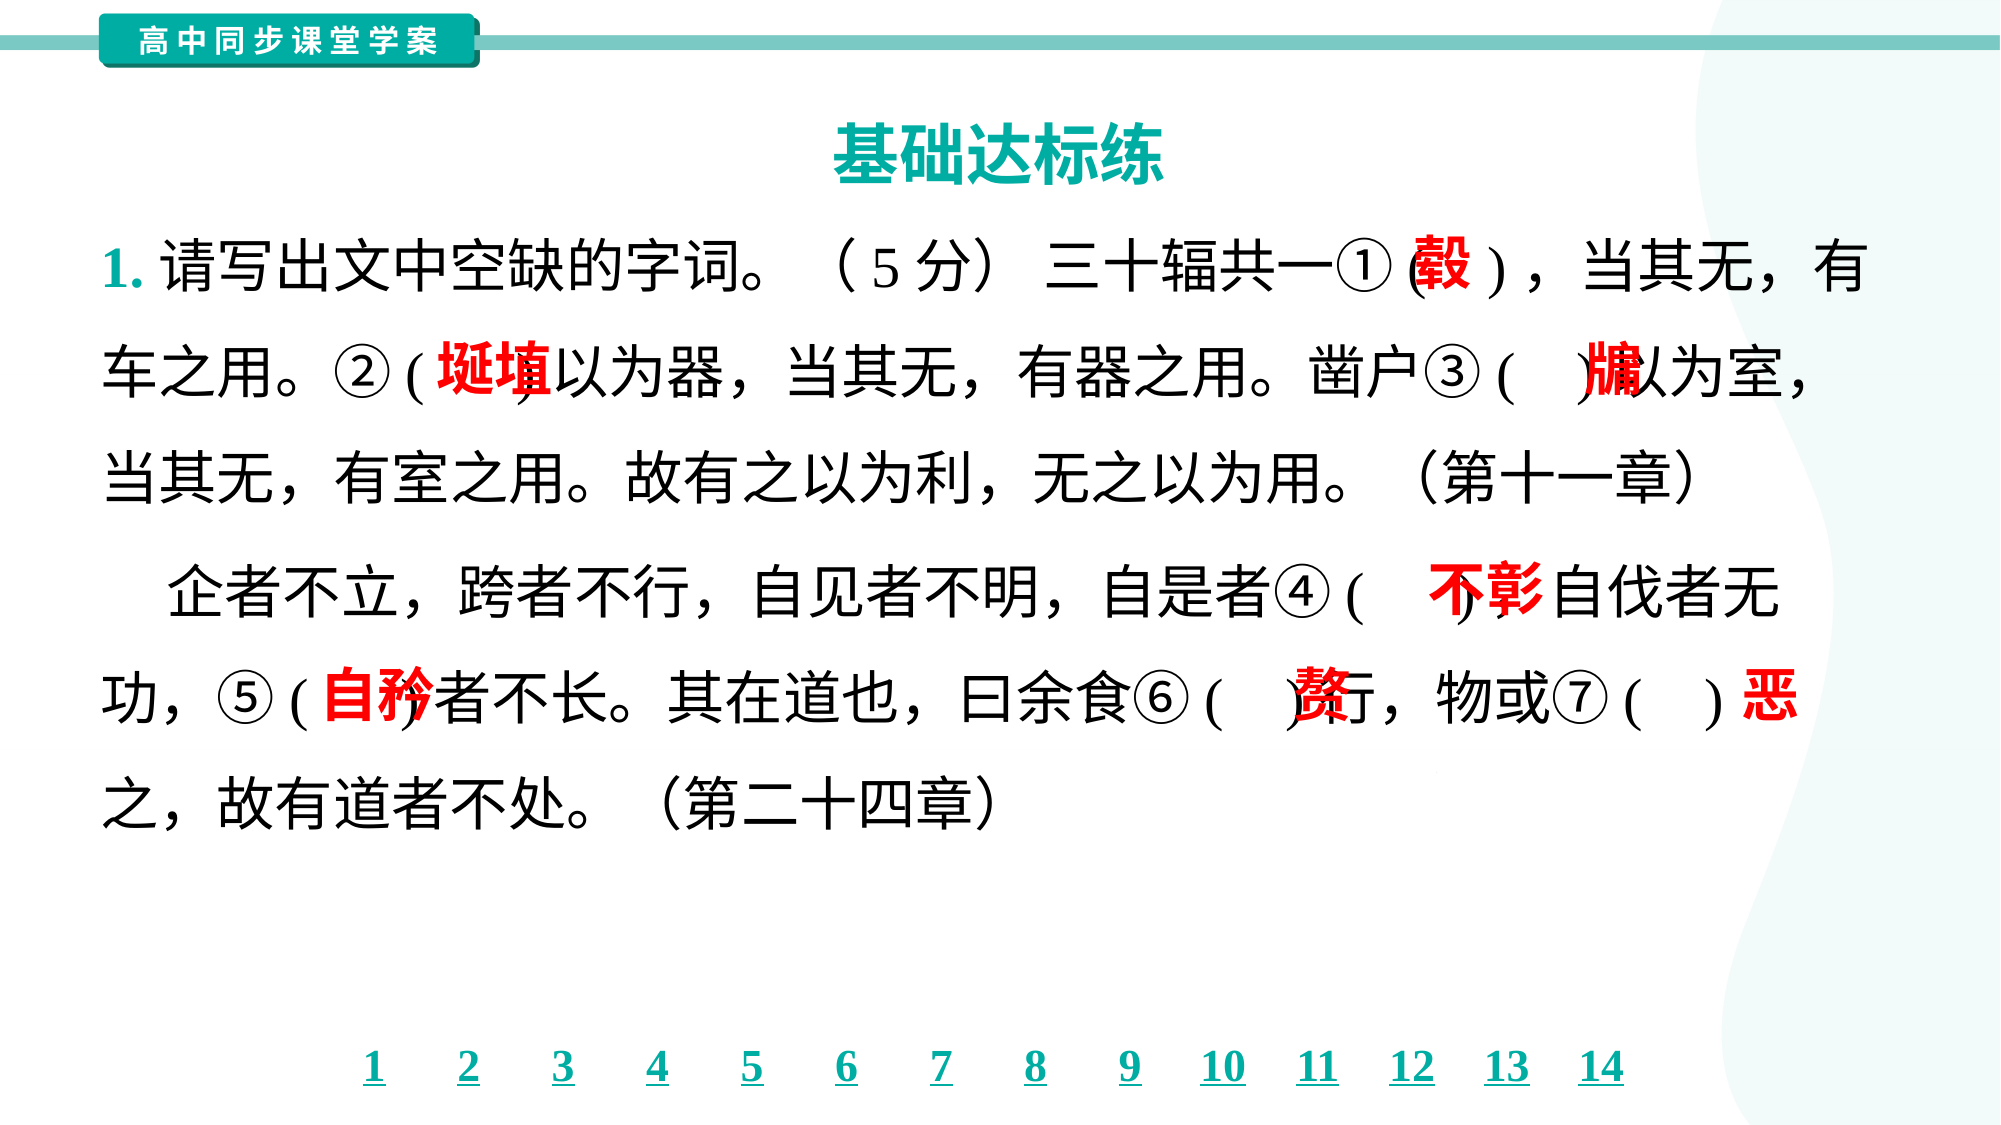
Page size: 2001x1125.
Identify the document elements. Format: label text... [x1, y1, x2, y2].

text_box 基础达标练 [100, 76, 1899, 192]
text_box 不彰 [1406, 519, 1566, 622]
text_box 赘 [1271, 625, 1373, 729]
text_box 恶 [1719, 625, 1821, 729]
text_box 牖 [1563, 300, 1665, 403]
text_box 1.请写出文中空缺的字词。（5分） 三十辐共一①( )，当其无，有 车之用。②( )以为器，当其无，有器之用。凿户③( )以为室， 当其无，有室之用。故有之以为利，无之以为用。（第十一章） [100, 192, 1899, 512]
text_box 自矜 [298, 625, 458, 729]
text_box 毂 [1391, 193, 1493, 296]
picture [0, 0, 2000, 1125]
text_box 企者不立，跨者不行，自见者不明，自是者④( )，自伐者无 功，⑤( )者不长。其在道也，曰余食⑥( )行，物或⑦( ) 之，故有道者不处。（第二十四章） [100, 518, 1899, 838]
text_box 埏埴 [414, 300, 575, 403]
